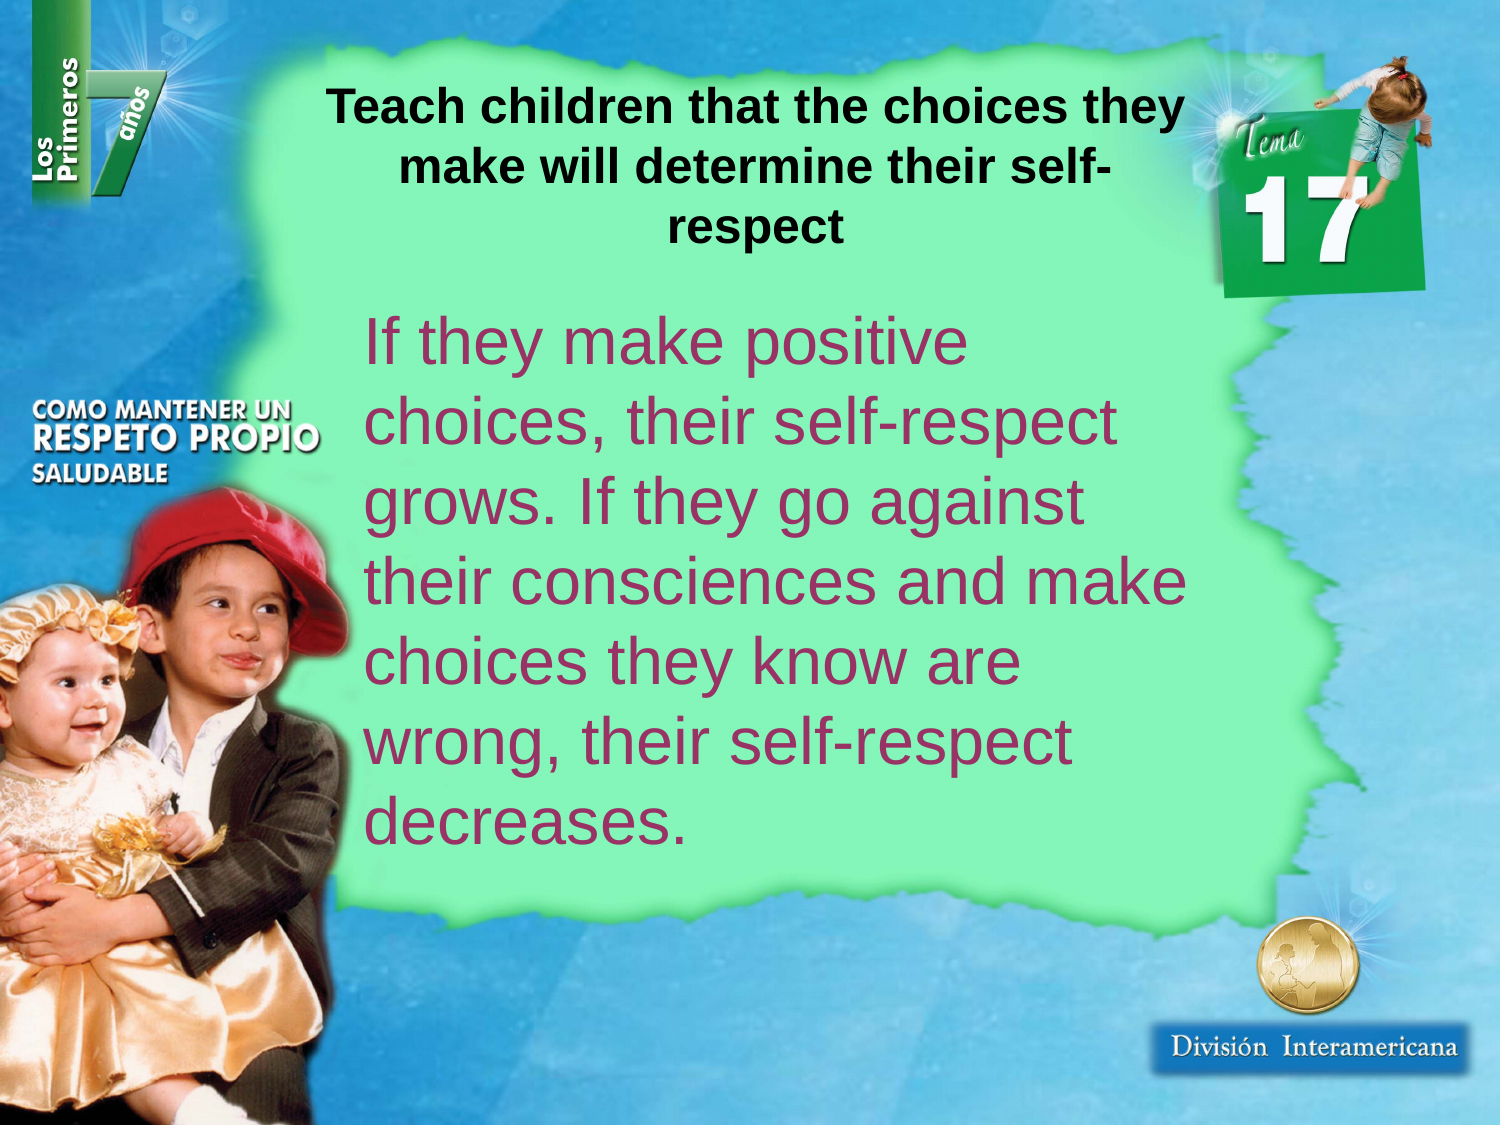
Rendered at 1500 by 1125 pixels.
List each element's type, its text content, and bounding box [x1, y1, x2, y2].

text_box Teach children that the choices they make will determine their self-respect [301, 66, 1211, 262]
picture [0, 0, 1500, 1125]
text_box If they make positive choices, their self-respect grows. If they go against their consciences and make choices they know are wrong, their self-respect decreases. [348, 290, 1235, 866]
